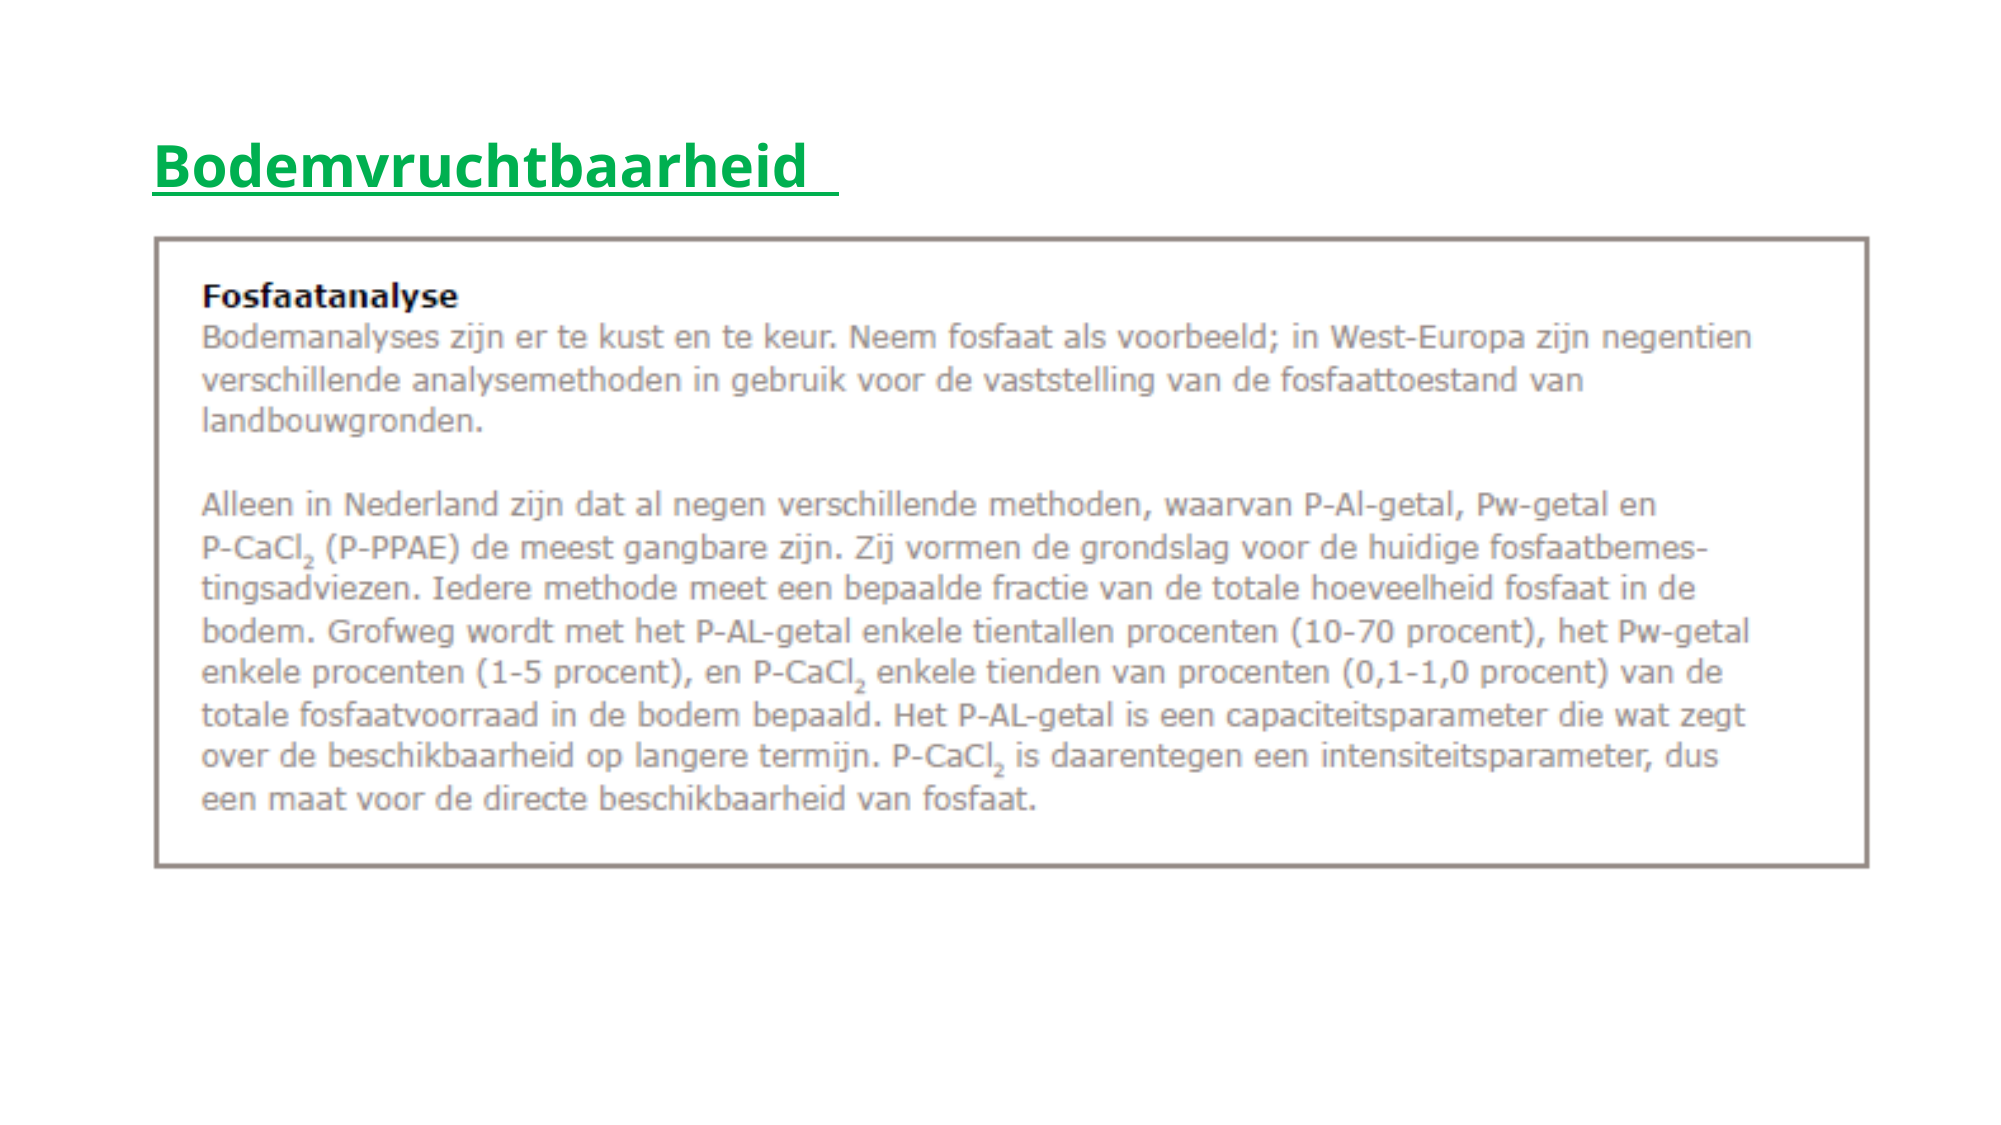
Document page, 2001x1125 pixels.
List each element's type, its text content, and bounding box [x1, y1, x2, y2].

title Bodemvruchtbaarheid [137, 59, 1863, 222]
picture [137, 222, 1888, 882]
